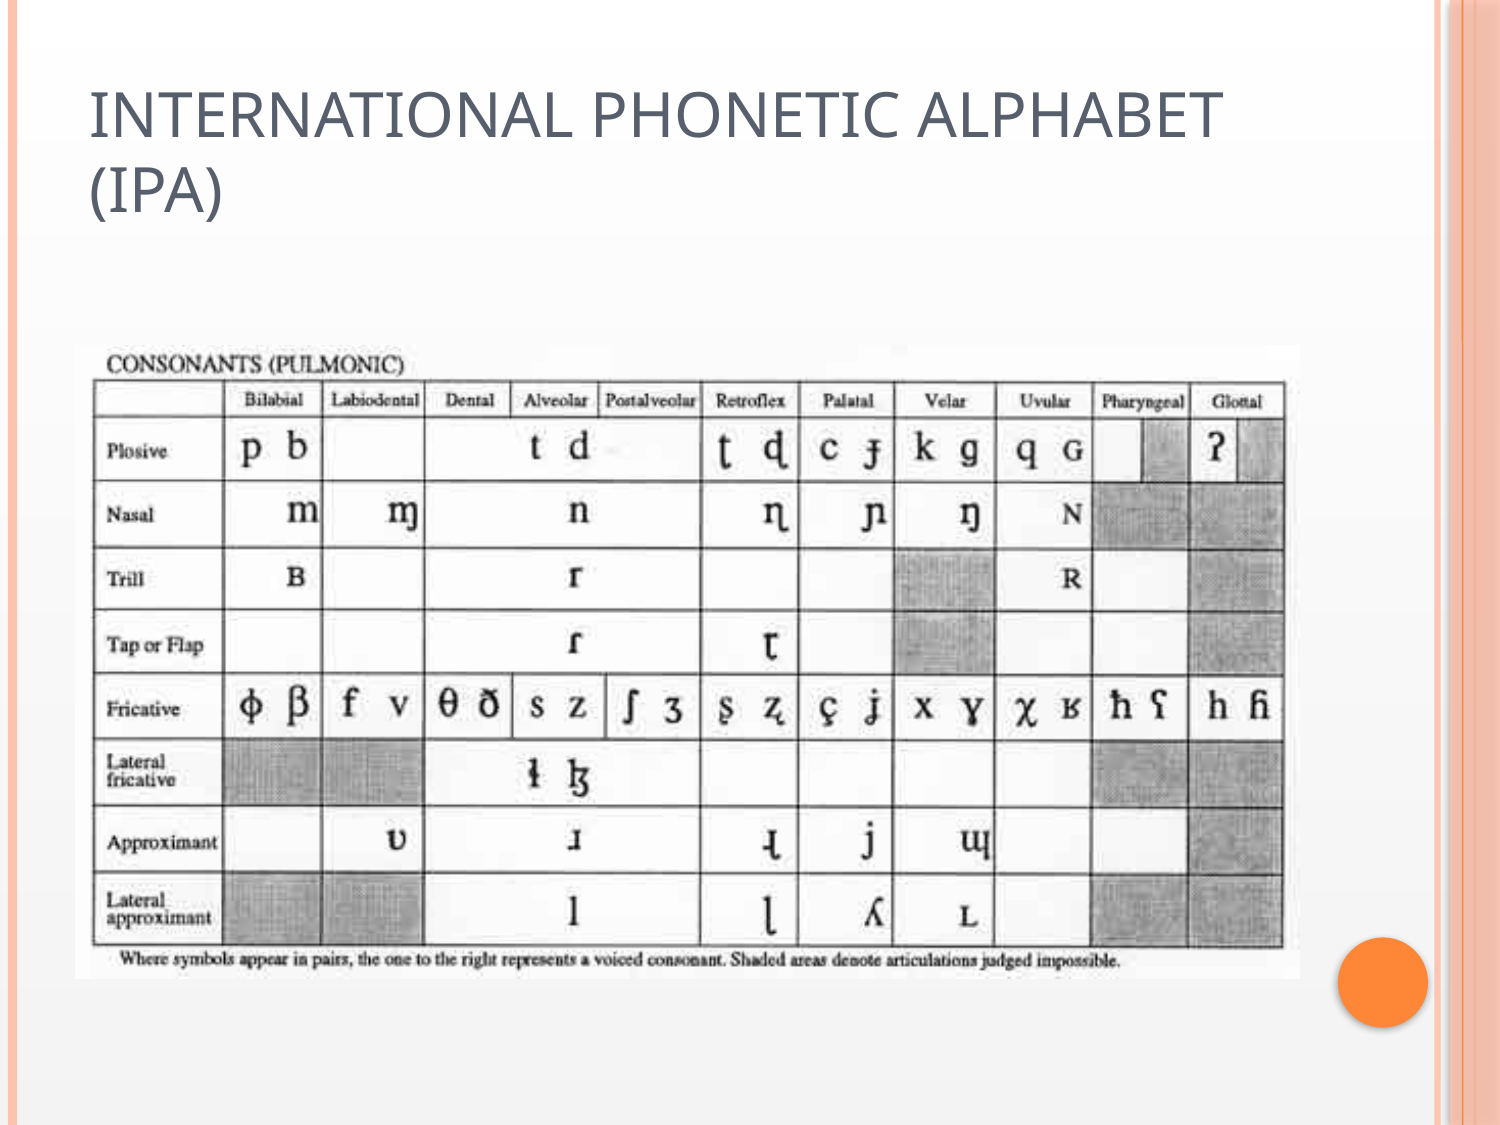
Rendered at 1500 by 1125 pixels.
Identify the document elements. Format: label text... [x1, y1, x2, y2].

title International Phonetic Alphabet (IPA) [75, 45, 1300, 233]
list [74, 261, 1301, 1063]
